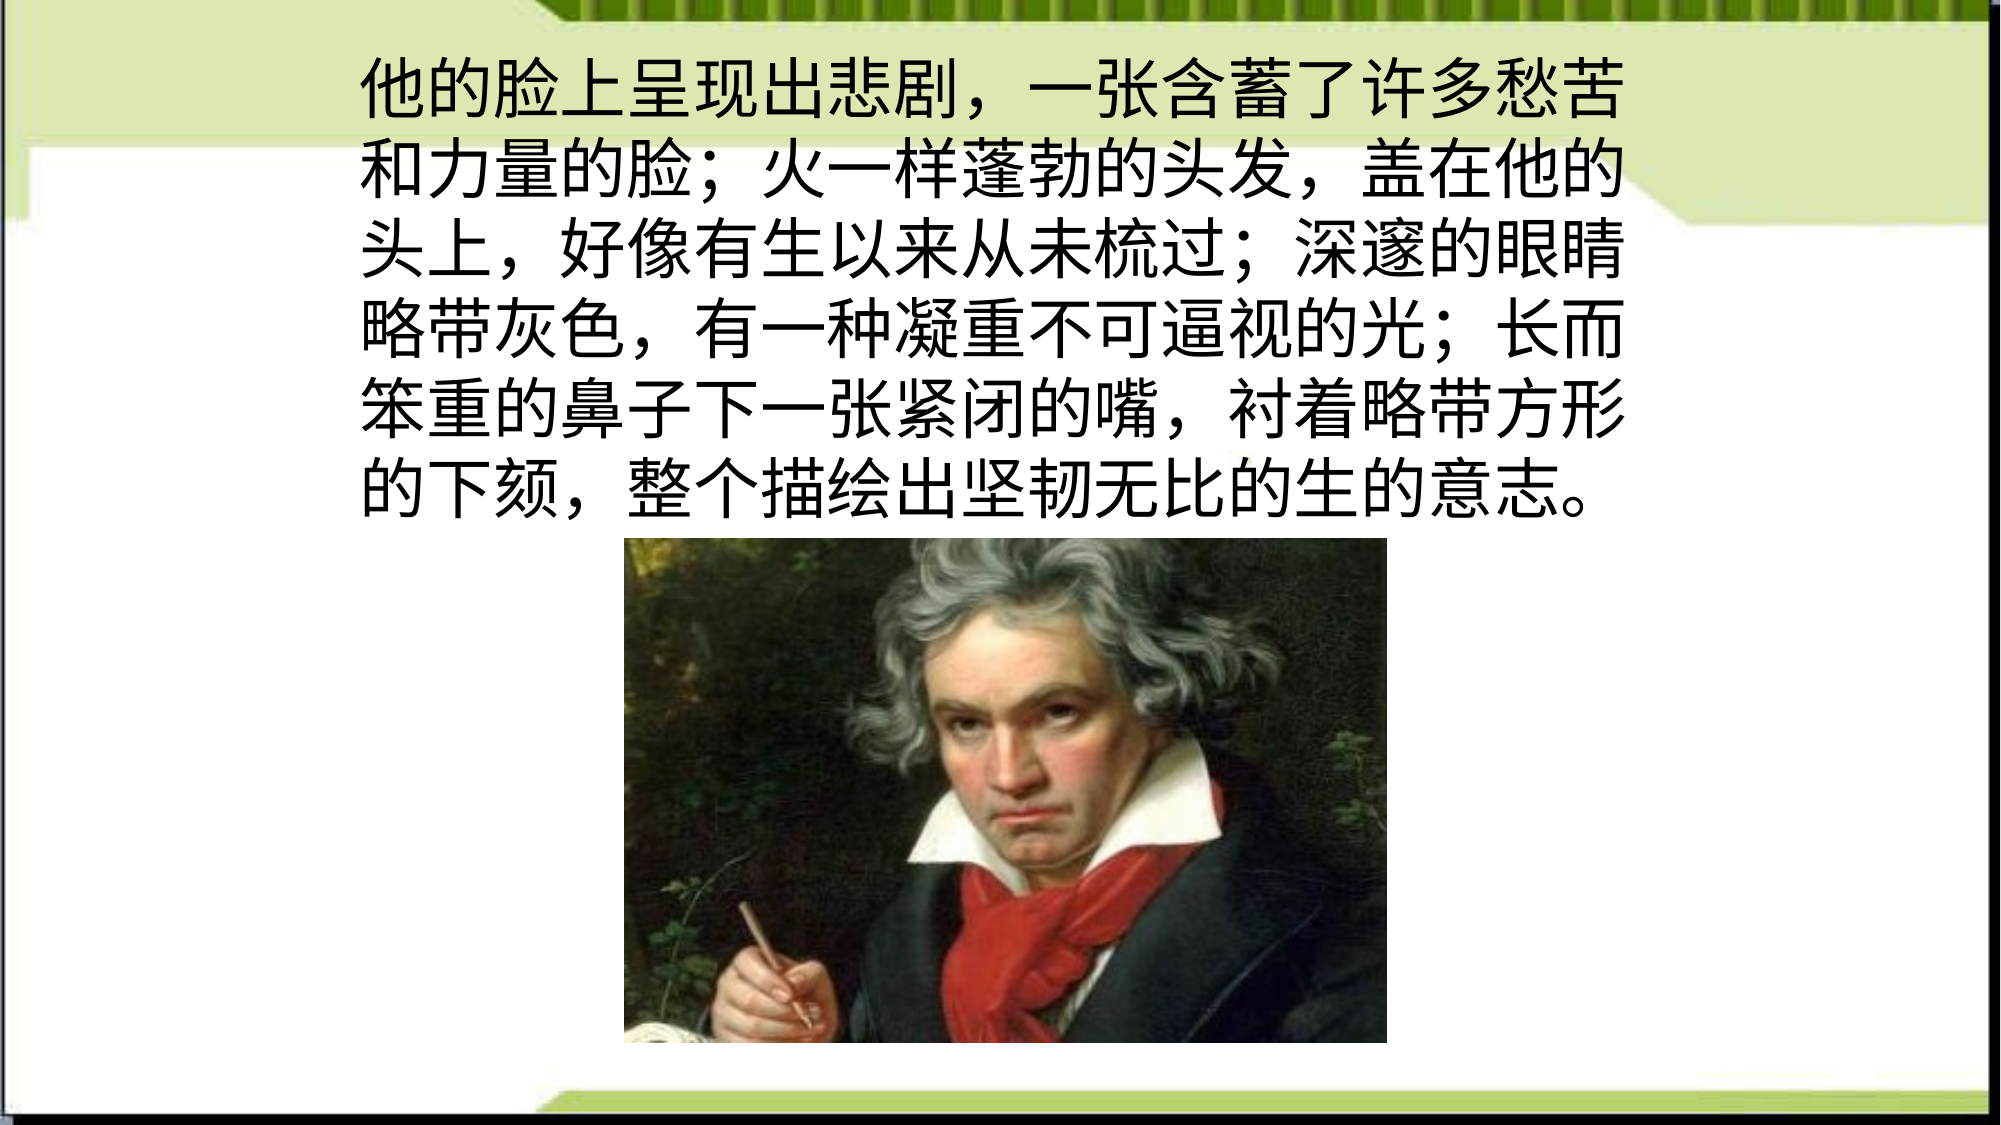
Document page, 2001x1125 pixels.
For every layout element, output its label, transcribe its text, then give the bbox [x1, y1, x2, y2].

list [624, 538, 1387, 1044]
picture [0, 0, 2001, 1125]
title 他的脸上呈现出悲剧，一张含蓄了许多愁苦和力量的脸；火一样蓬勃的头发，盖在他的头上，好像有生以来从未梳过；深邃的眼睛略带灰色，有一种凝重不可逼视的光；长而笨重的鼻子下一张紧闭的嘴，衬着略带方形的下颏，整个描绘出坚韧无比的生的意志。 [334, 35, 1654, 539]
